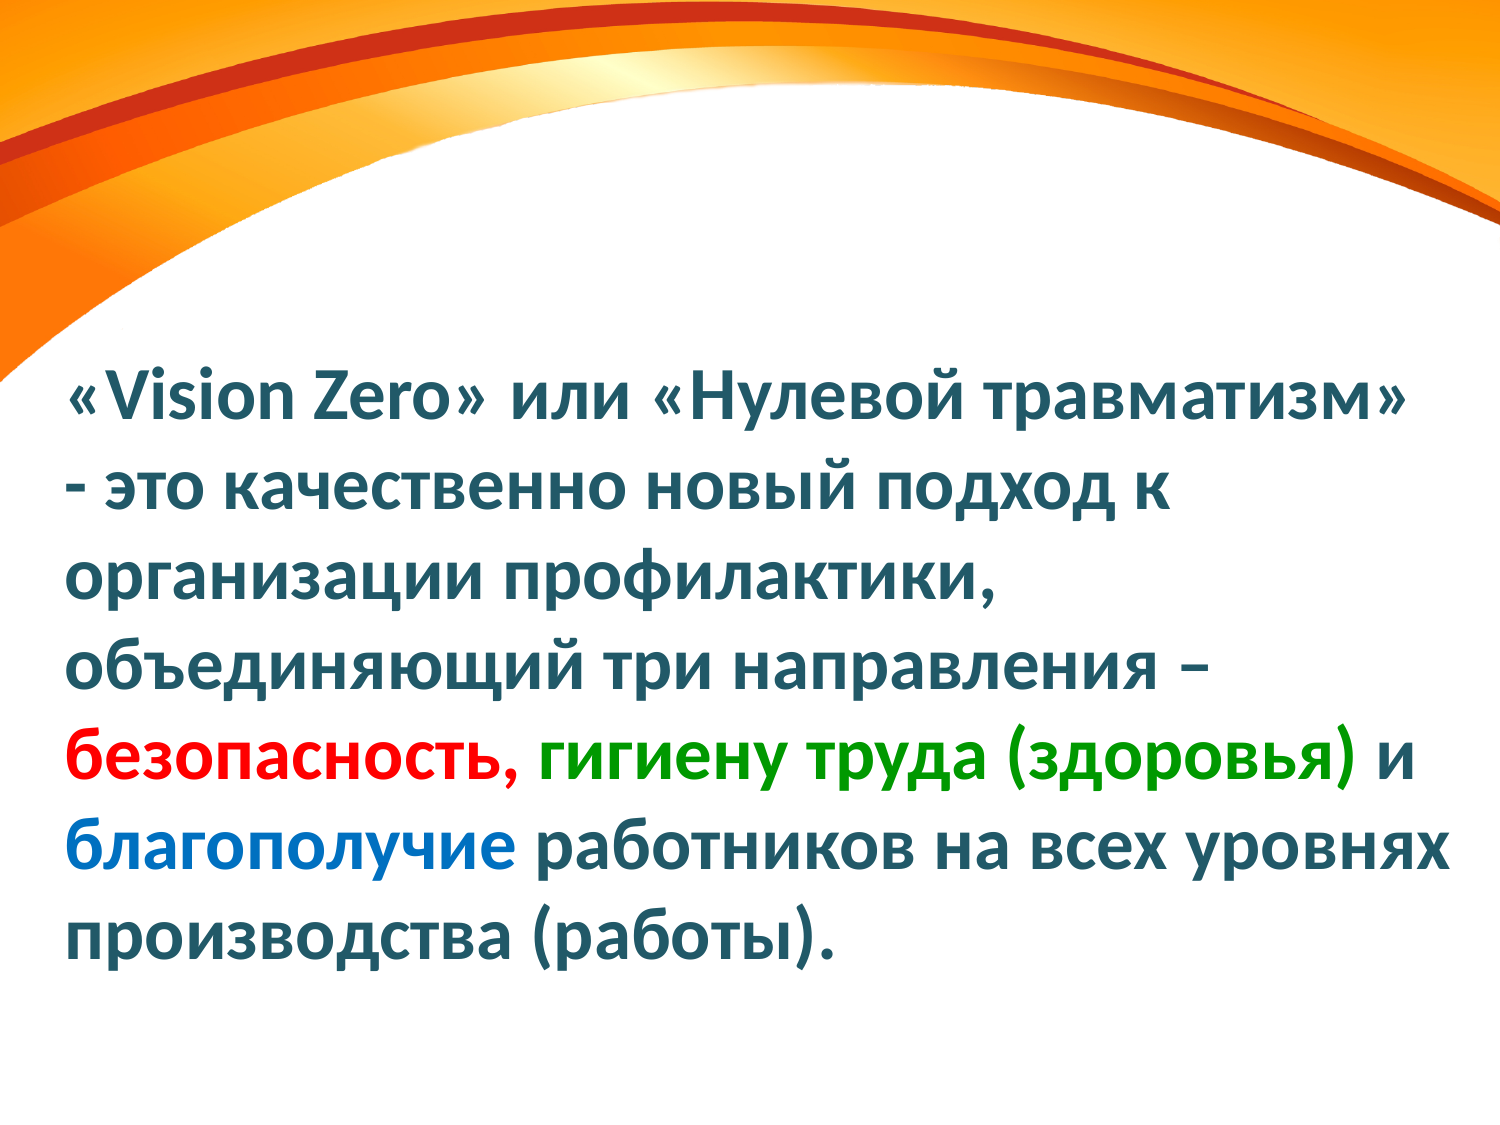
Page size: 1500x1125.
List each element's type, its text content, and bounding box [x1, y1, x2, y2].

text_box «Vision Zero» или «Нулевой травматизм» - это качественно новый подход к организации профилактики, объединяющий три направления – безопасность, гигиену труда (здоровья) и благополучие работников на всех уровнях производства (работы). [50, 337, 1500, 983]
picture [0, 0, 1500, 389]
